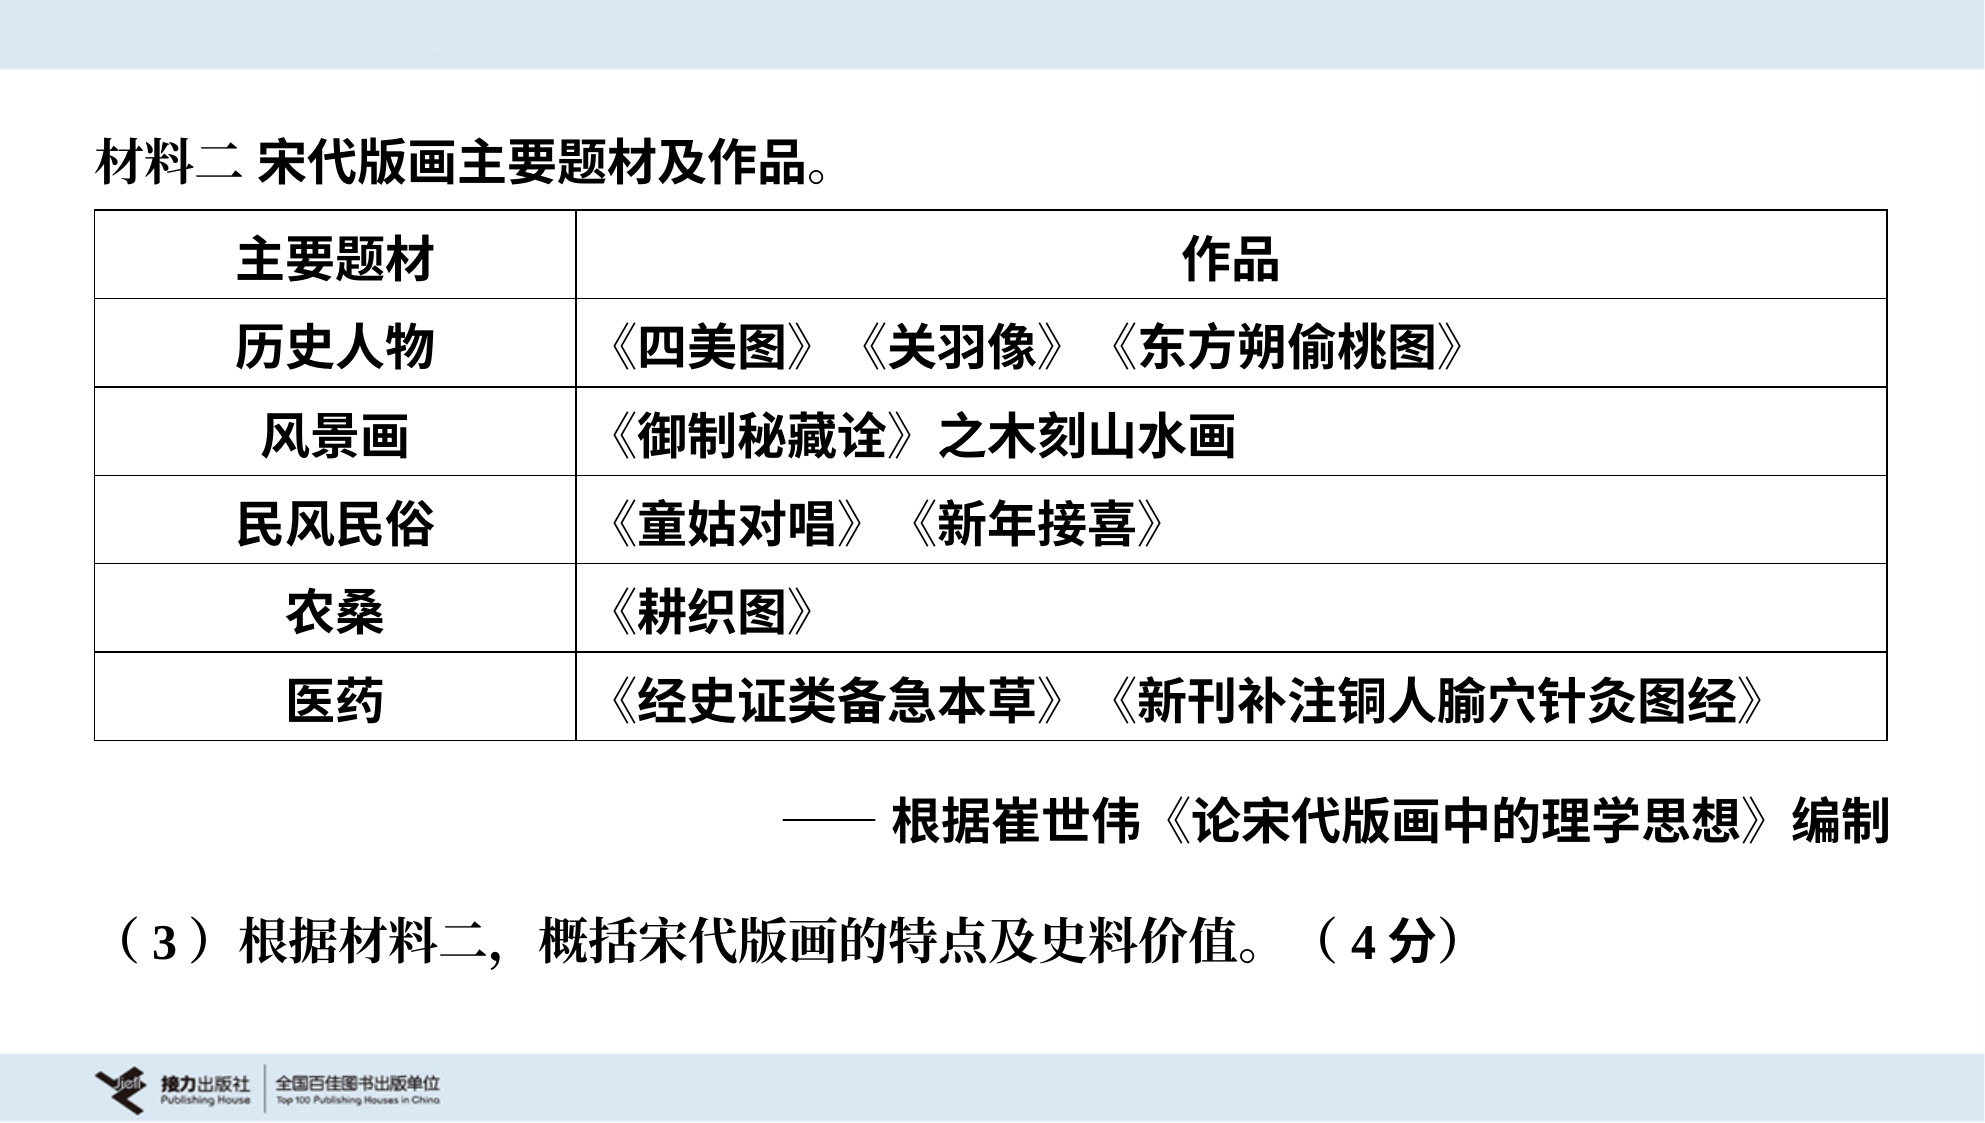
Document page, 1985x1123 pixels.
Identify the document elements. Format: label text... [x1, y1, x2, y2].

table_header 主要题材 [95, 211, 575, 298]
text_box ——根据崔世伟《论宋代版画中的理学思想》编制 [94, 762, 1892, 878]
table_cell 《童姑对唱》《新年接喜》 [577, 476, 1886, 563]
text_box （3）根据材料二，概括宋代版画的特点及史料价值。（4分） [90, 877, 1887, 982]
table_header 作品 [577, 211, 1886, 298]
text_box 材料二 宋代版画主要题材及作品。 [94, 99, 1892, 191]
picture [0, 0, 1985, 1122]
table_cell 风景画 [95, 388, 575, 475]
table_cell 《耕织图》 [577, 564, 1886, 651]
table_cell 医药 [95, 653, 575, 740]
table_cell 《御制秘藏诠》之木刻山水画 [577, 388, 1886, 475]
table_cell 民风民俗 [95, 476, 575, 563]
table_cell 历史人物 [95, 299, 575, 386]
table_cell 《四美图》《关羽像》《东方朔偷桃图》 [577, 299, 1886, 386]
table_cell 《经史证类备急本草》《新刊补注铜人腧穴针灸图经》 [577, 653, 1886, 740]
table_cell 农桑 [95, 564, 575, 651]
